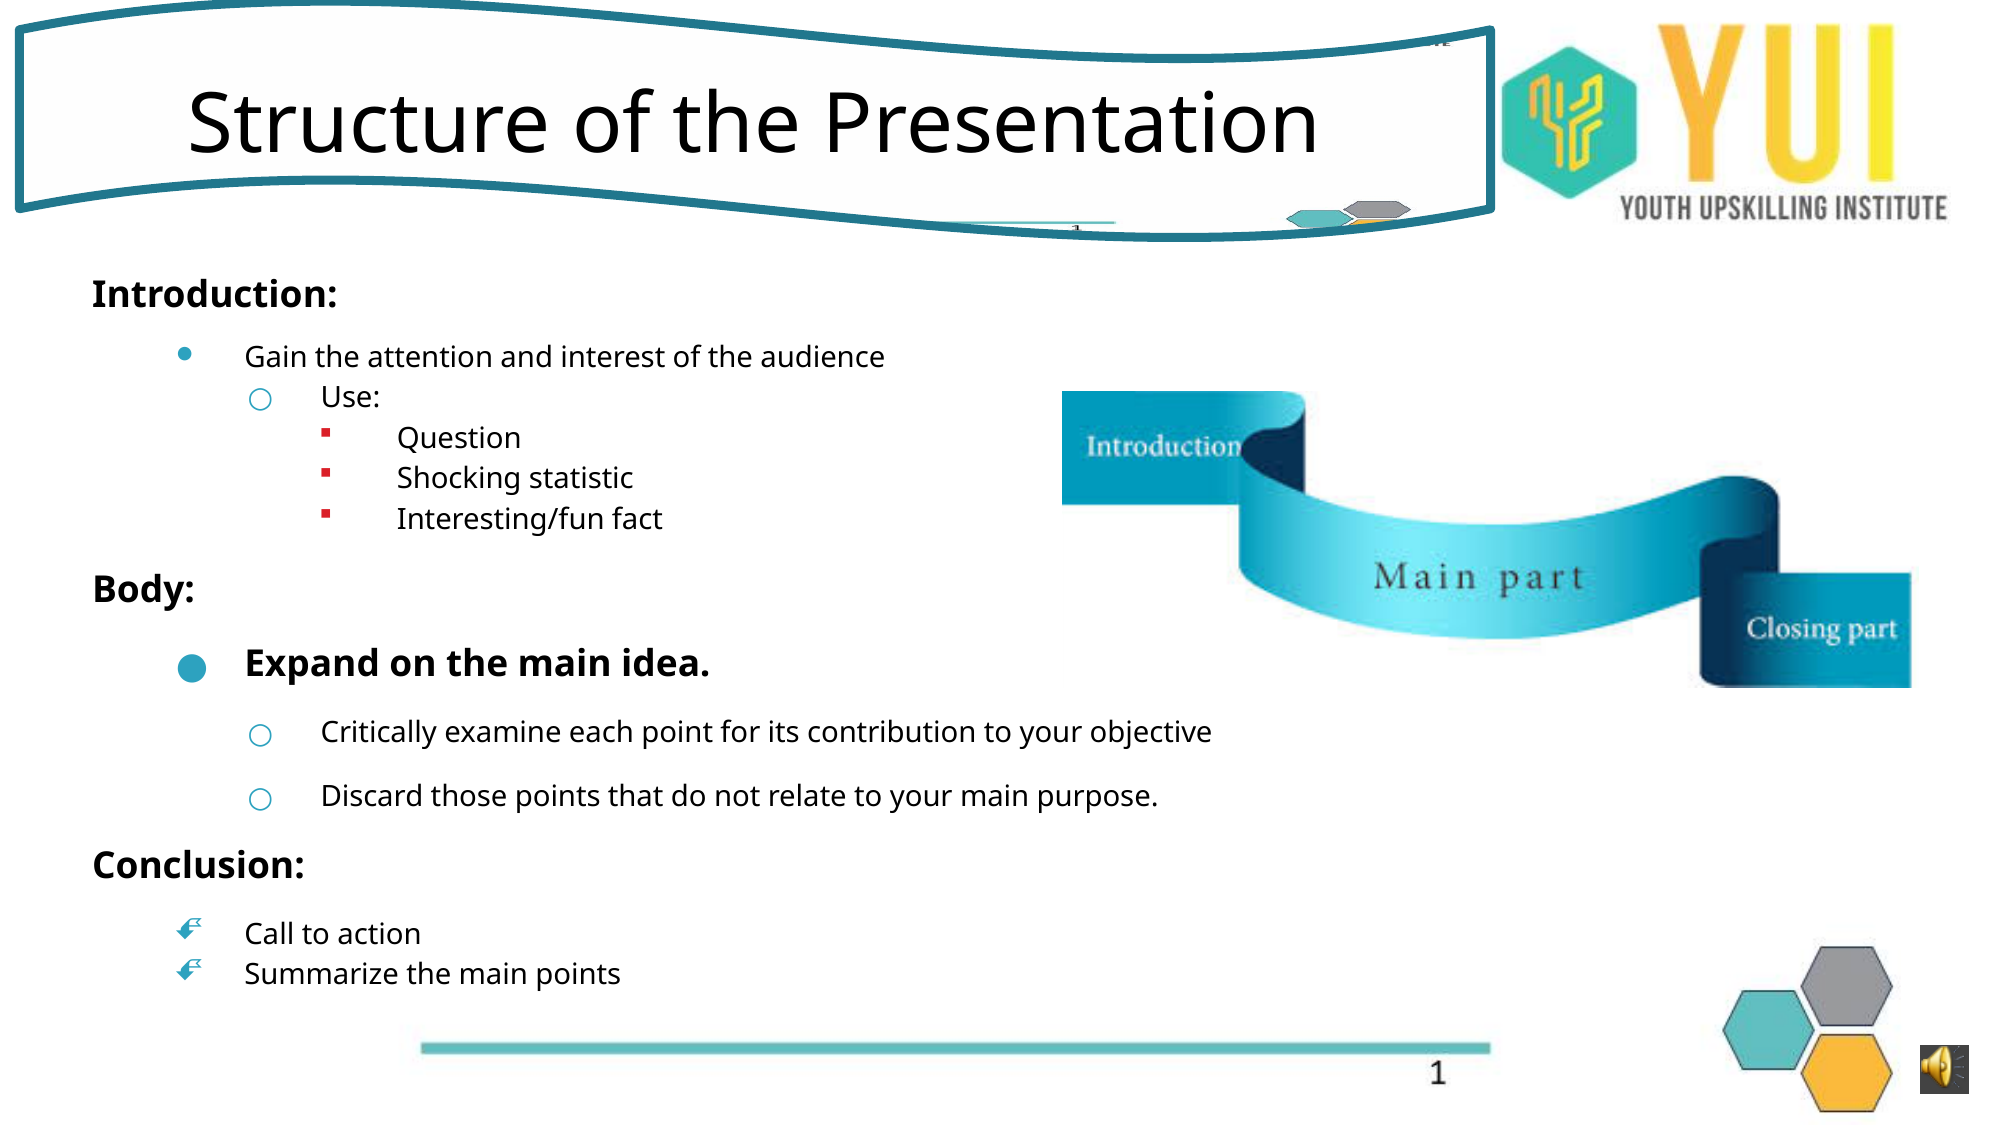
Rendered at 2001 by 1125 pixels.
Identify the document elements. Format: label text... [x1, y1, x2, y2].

picture [0, 0, 2001, 1125]
text_box Structure of the Presentation [14, 0, 1496, 242]
list Introduction: Gain the attention and interest of the audience Use: Question Shocking statistic Interesting/fun fact Body: Expand on the main idea. Critically examine each point for its contribution to your objective Discard those points that do not relate to your main purpose. Conclusion: Call to action Summarize the main points [77, 256, 1878, 1000]
